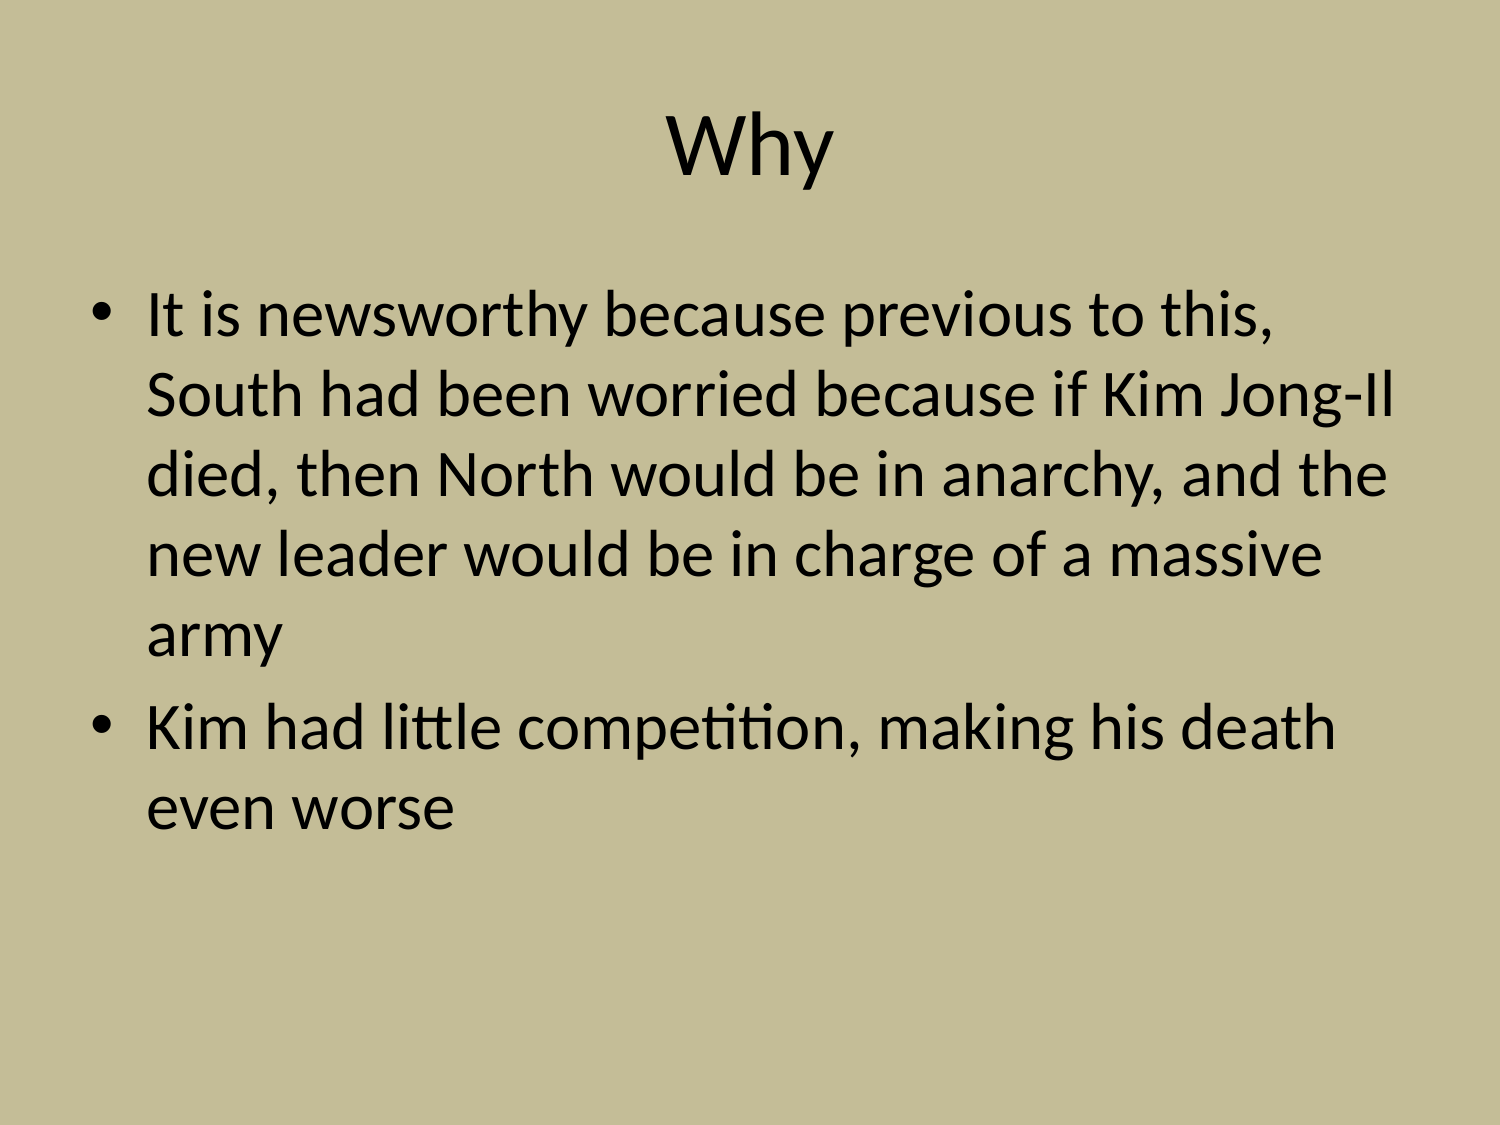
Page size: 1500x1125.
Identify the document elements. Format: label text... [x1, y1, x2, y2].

list It is newsworthy because previous to this, South had been worried because if Kim Jong-Il died, then North would be in anarchy, and the new leader would be in charge of a massive army Kim had little competition, making his death even worse [75, 262, 1425, 1005]
title Why [75, 45, 1425, 233]
